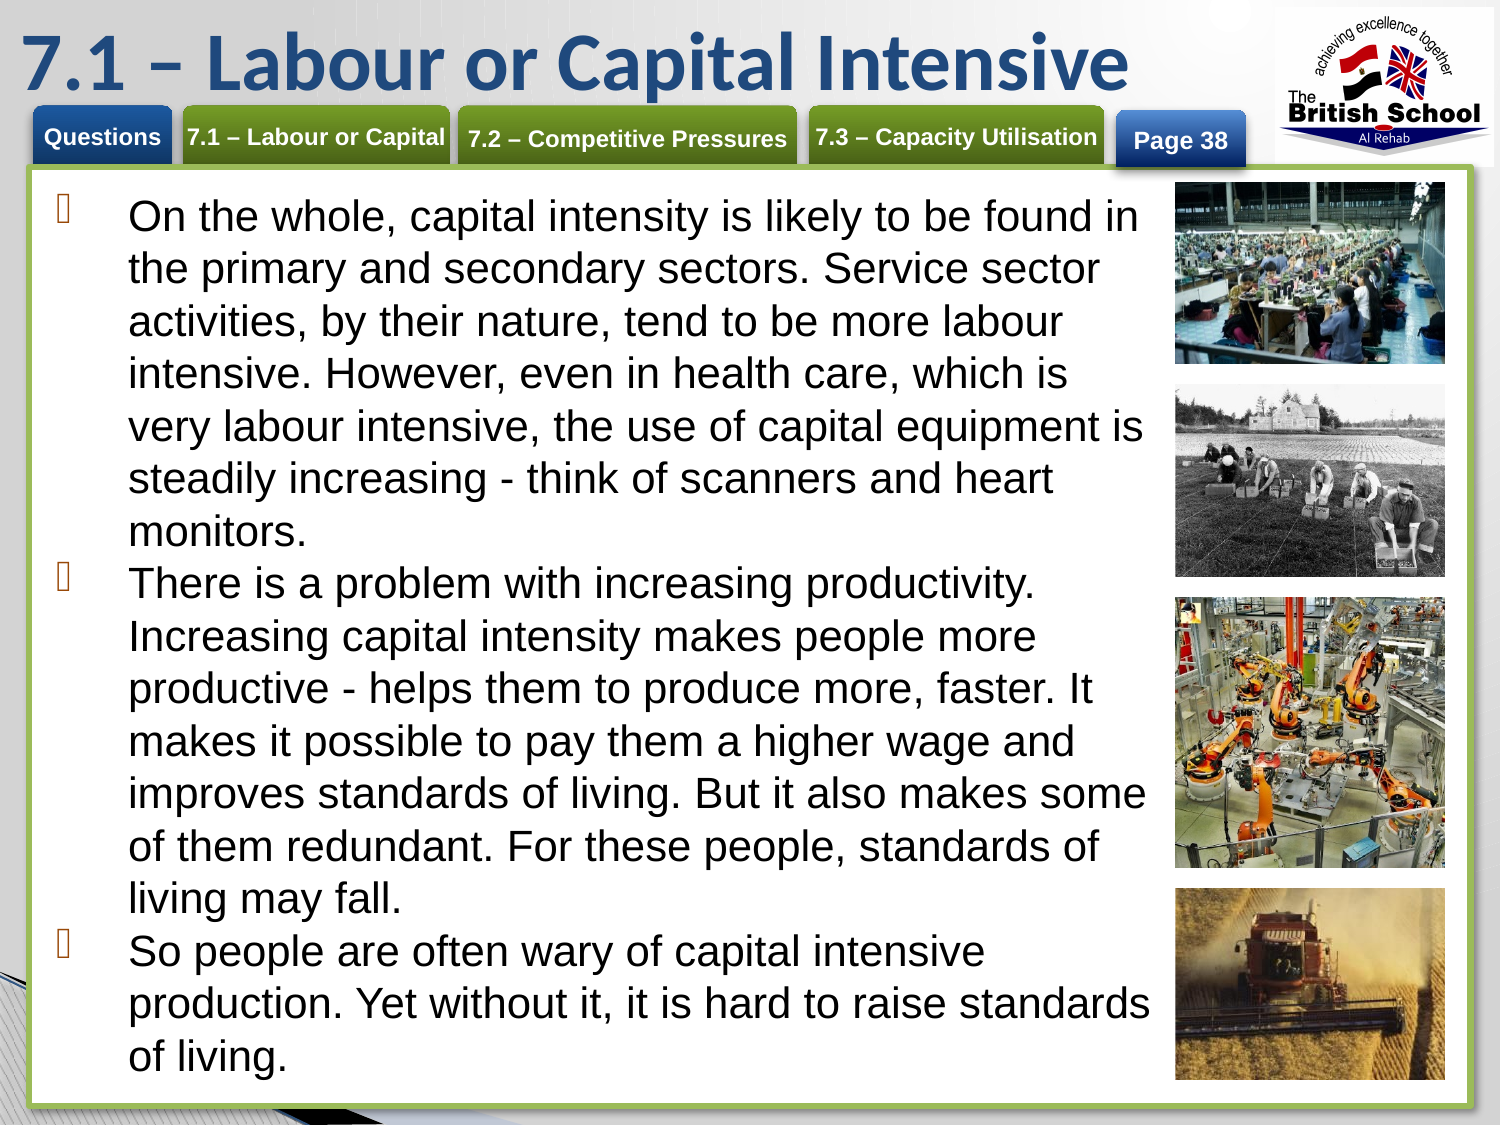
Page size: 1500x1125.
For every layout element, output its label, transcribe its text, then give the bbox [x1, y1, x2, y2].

picture [1174, 182, 1446, 364]
picture [281, 1114, 303, 1125]
title 7.1 – Labour or Capital Intensive [5, 11, 1270, 102]
text_box On the whole, capital intensity is likely to be found in the primary and secondary sectors. Service sector activities, by their nature, tend to be more labour intensive. However, even in health care, which is very labour intensive, the use of capital equipment is steadily increasing - think of scanners and heart monitors. There is a problem with increasing productivity. Increasing capital intensity makes people more productive - helps them to produce more, faster. It makes it possible to pay them a higher wage and improves standards of living. But it also makes some of them redundant. For these people, standards of living may fall. So people are often wary of capital intensive production. Yet without it, it is hard to raise standards of living. [41, 179, 1176, 1088]
text_box Page 38 [1116, 109, 1247, 167]
picture [1275, 7, 1495, 167]
picture [1174, 597, 1446, 868]
picture [1174, 888, 1446, 1080]
picture [1174, 384, 1446, 578]
